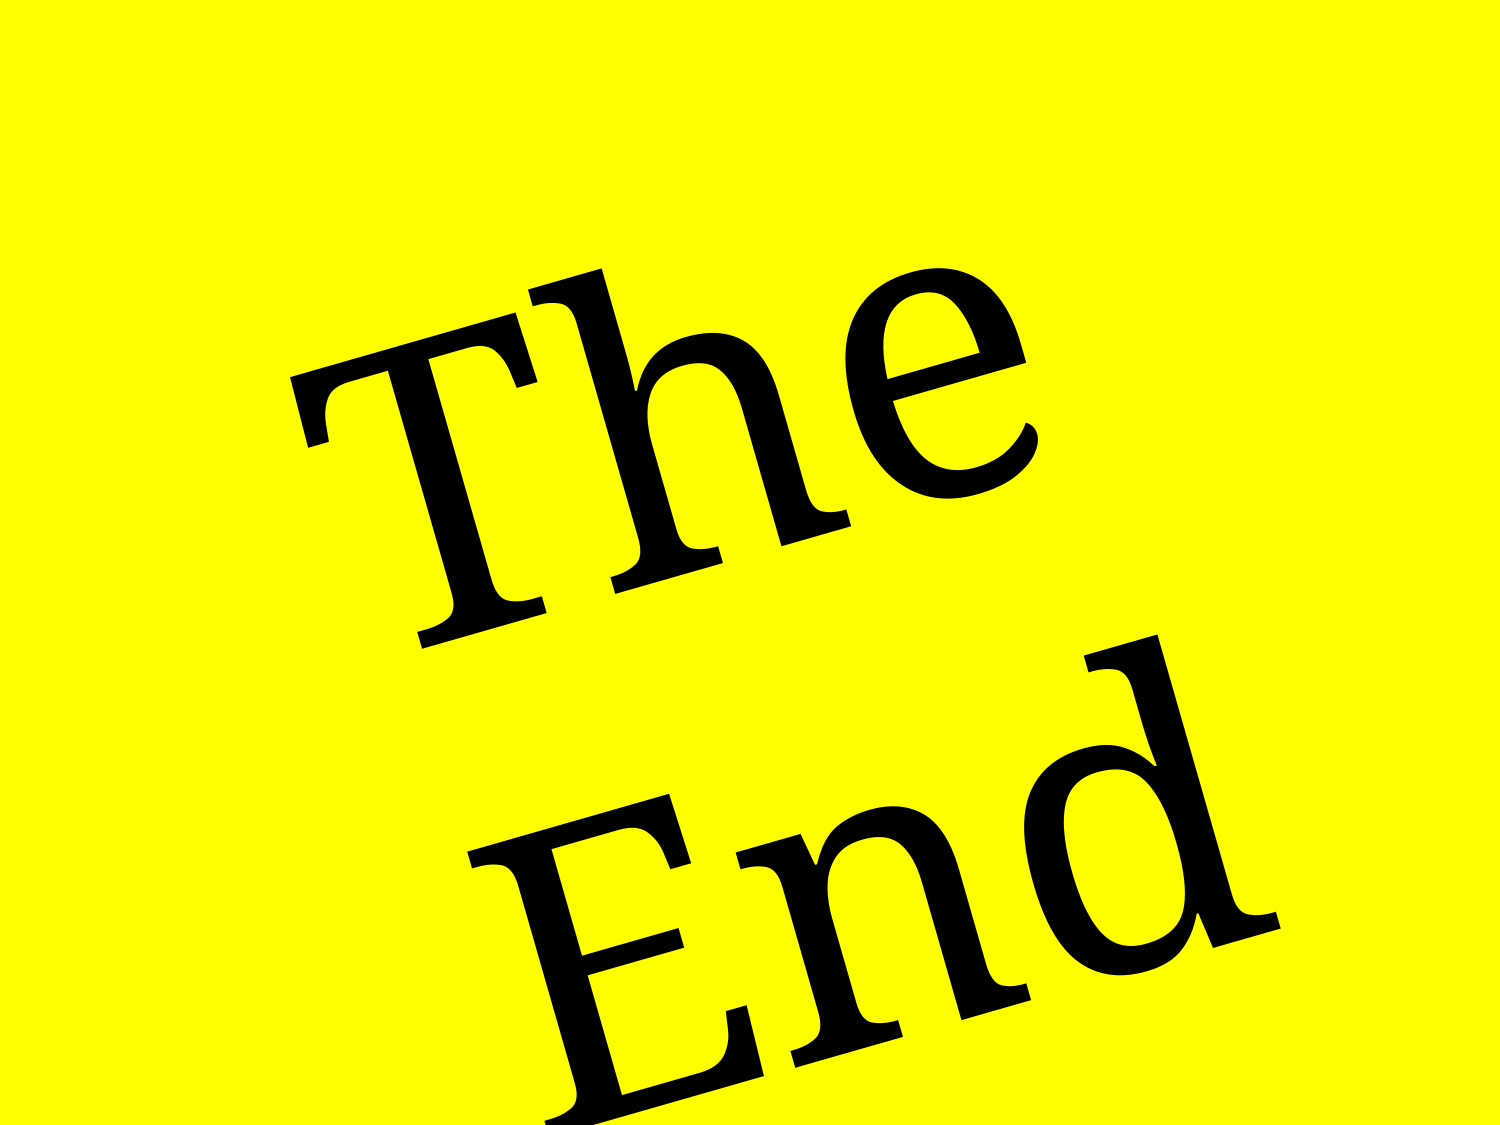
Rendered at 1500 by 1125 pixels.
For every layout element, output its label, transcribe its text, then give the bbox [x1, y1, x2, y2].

list The End [0, 0, 1481, 983]
